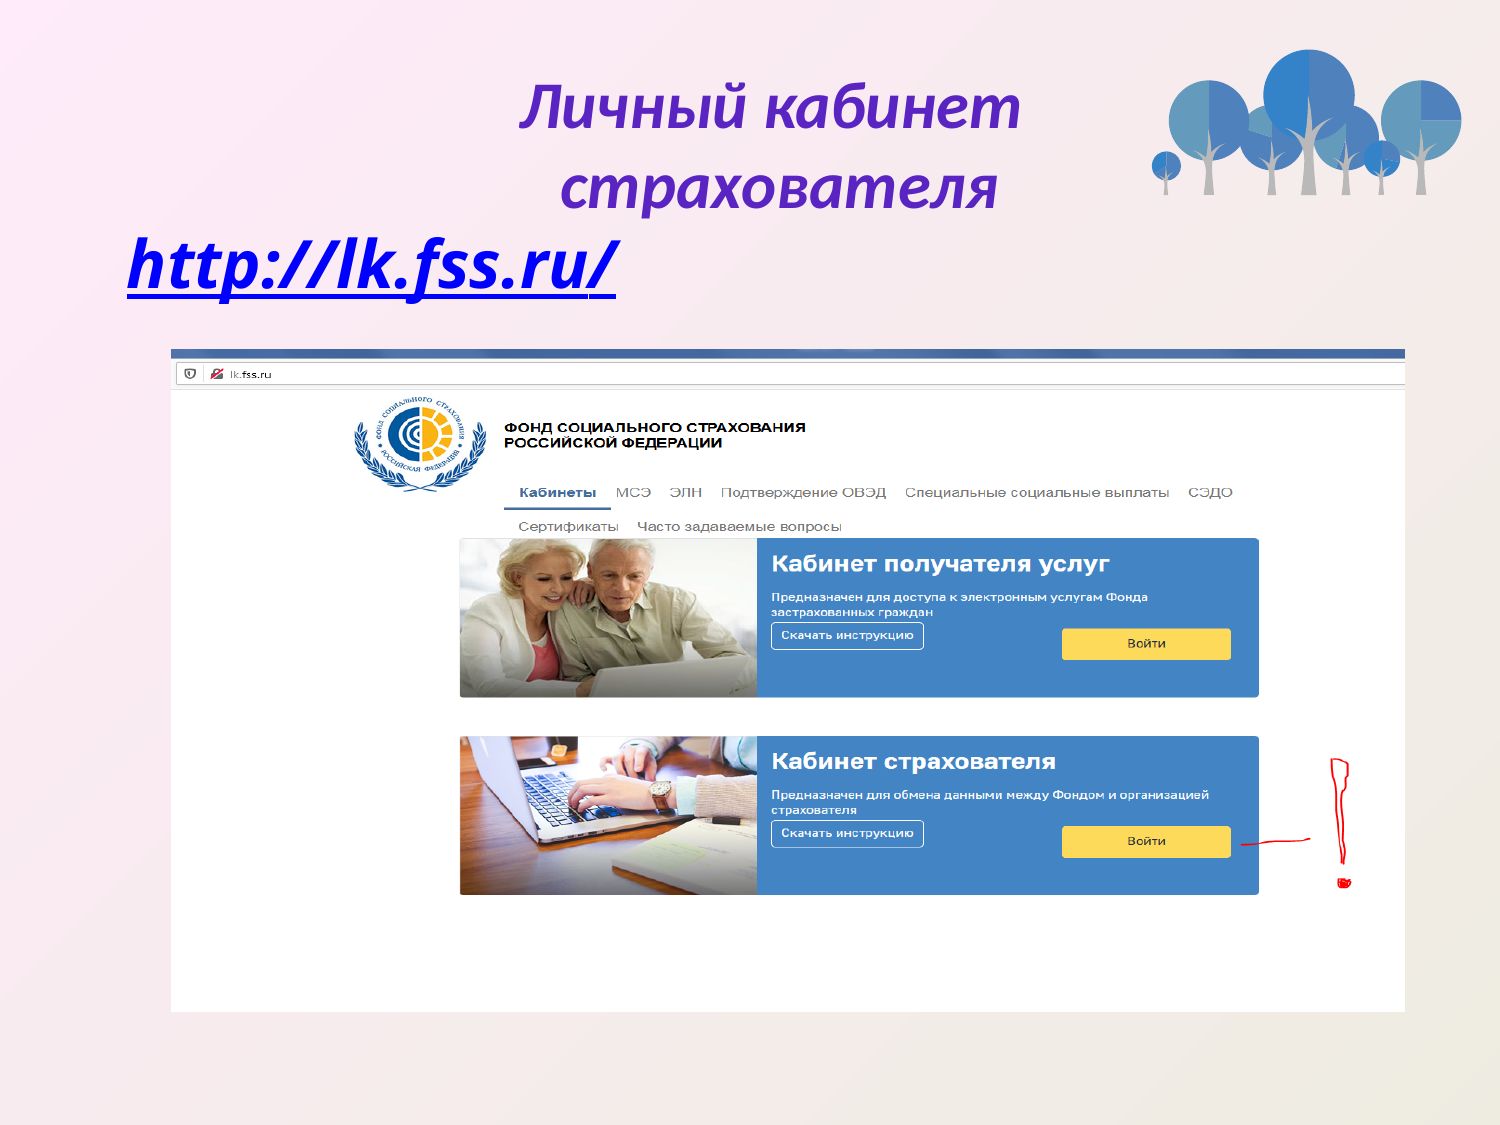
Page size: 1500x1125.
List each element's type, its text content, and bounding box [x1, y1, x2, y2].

text_box Личный кабинет страхователя http://lk.fss.ru/ [112, 54, 1447, 560]
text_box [1151, 48, 1463, 196]
picture [170, 349, 1406, 1012]
